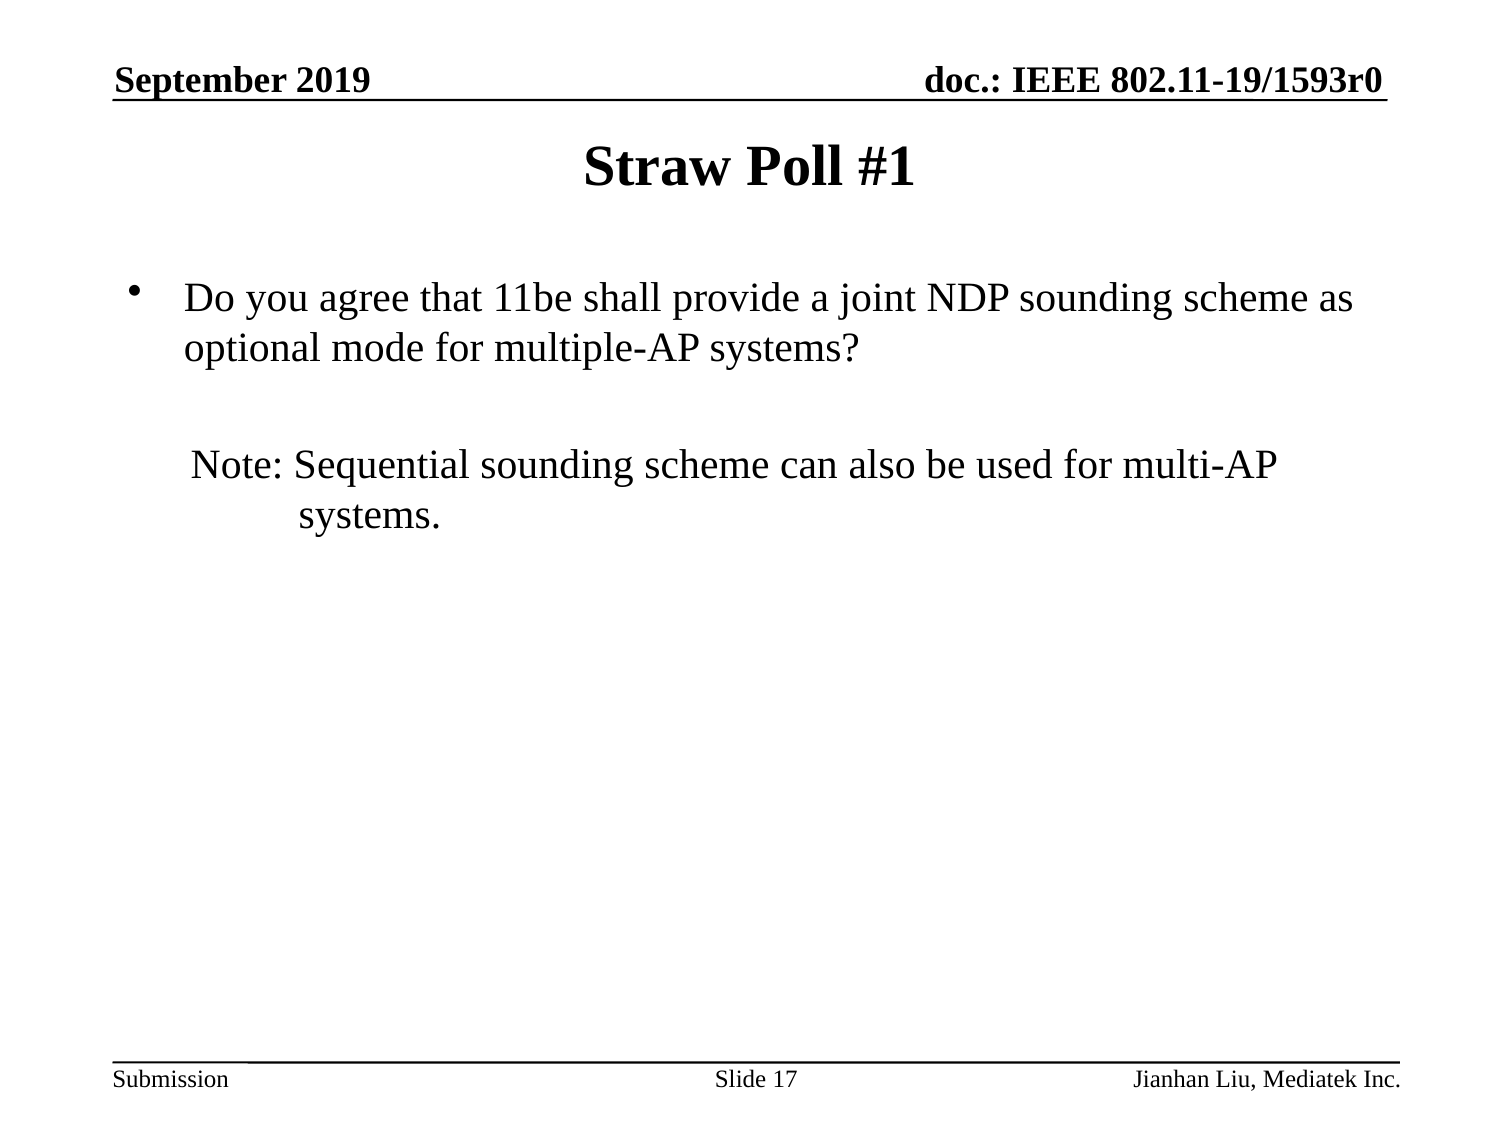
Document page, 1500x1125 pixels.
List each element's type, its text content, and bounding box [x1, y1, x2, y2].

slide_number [114, 54, 374, 101]
footer Jianhan Liu, Mediatek Inc. [1129, 1061, 1402, 1093]
title Straw Poll #1 [112, 112, 1388, 213]
slide_number Slide 17 [712, 1061, 800, 1093]
list Do you agree that 11be shall provide a joint NDP sounding scheme as optional mode for multiple-AP systems? Note: Sequential sounding scheme can also be used for multi-AP systems. [112, 262, 1388, 1001]
